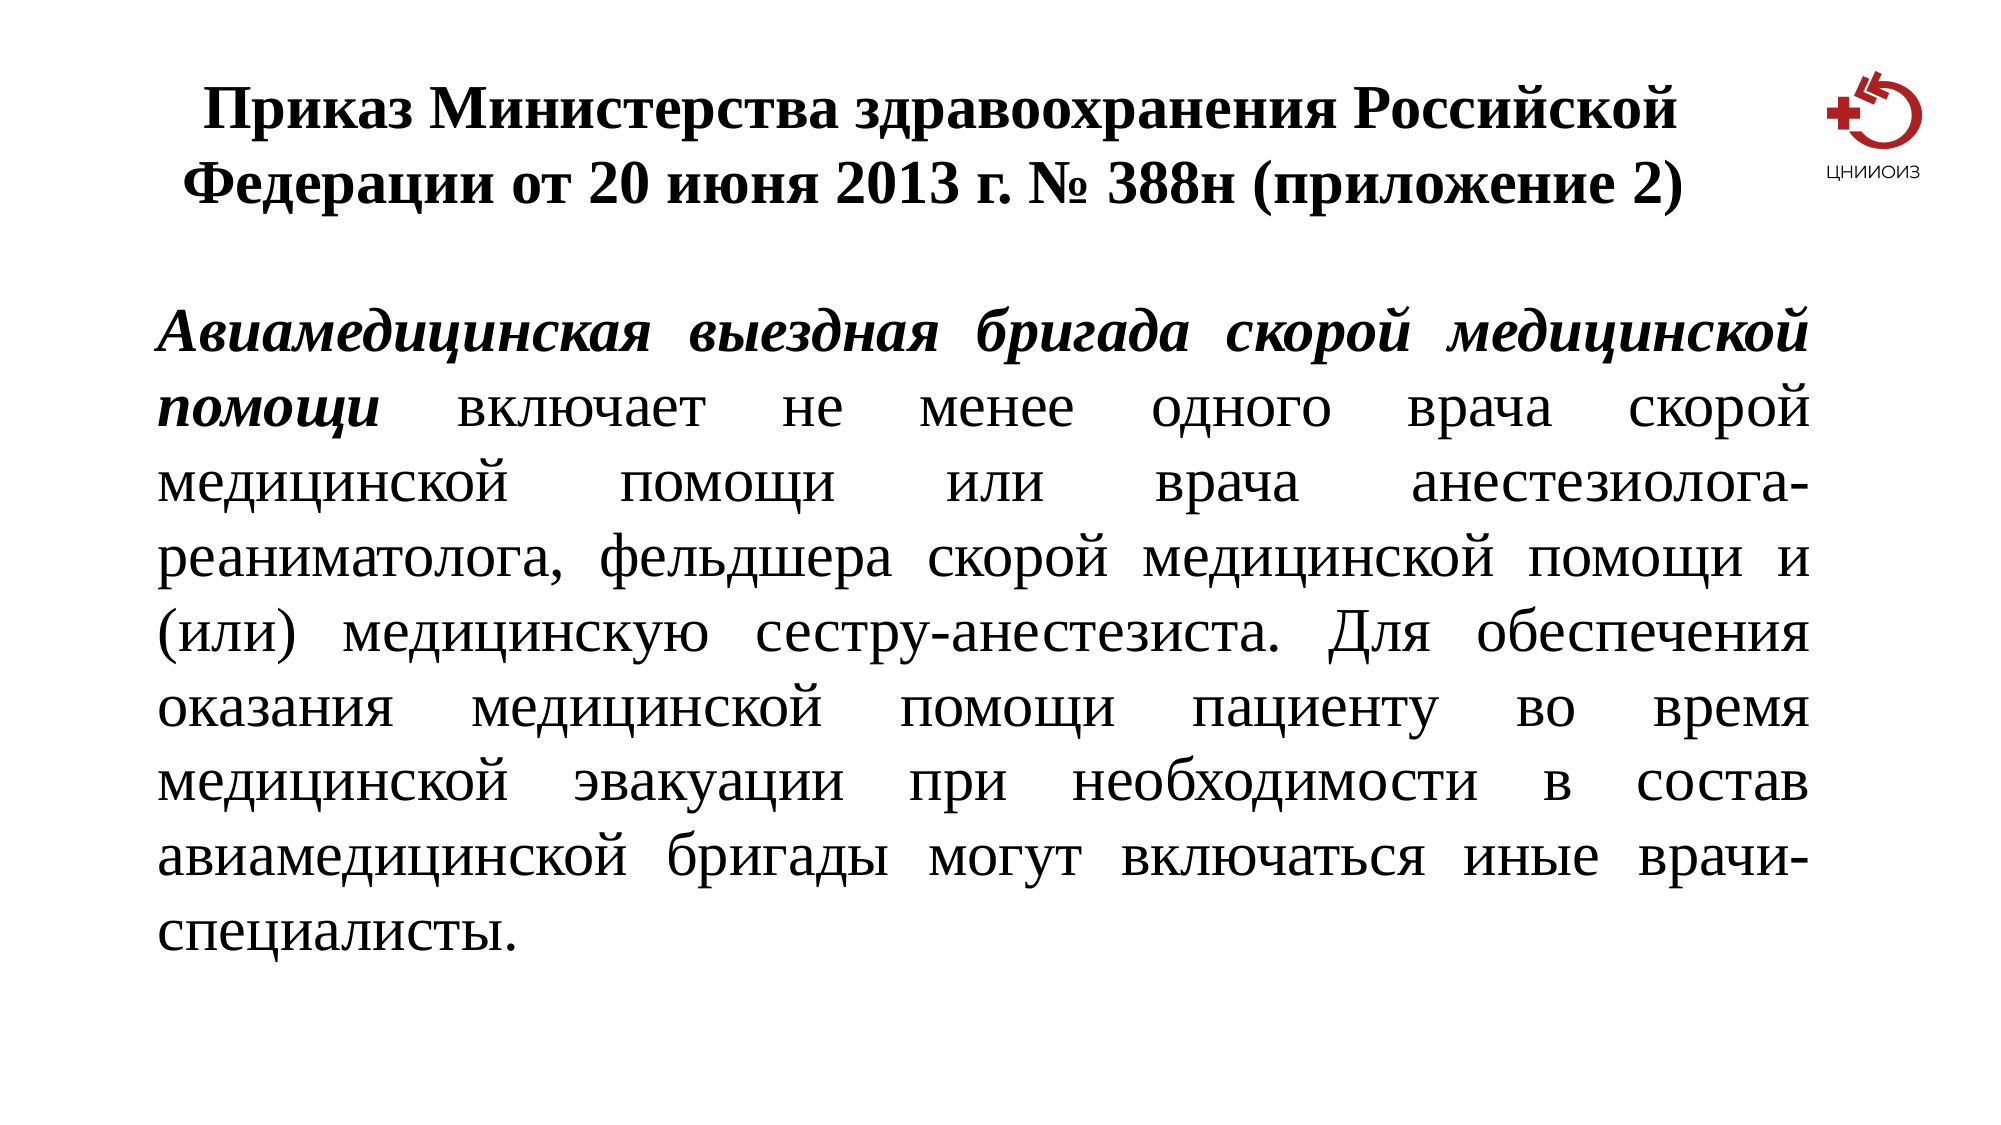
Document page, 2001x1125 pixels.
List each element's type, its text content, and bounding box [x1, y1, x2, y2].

title Приказ Министерства здравоохранения Российской Федерации от 20 июня 2013 г. № 388н (приложение 2) [142, 46, 1742, 235]
picture [1827, 70, 1922, 182]
list Авиамедицинская выездная бригада скорой медицинской помощи включает не менее одного врача скорой медицинской помощи или врача анестезиолога-реаниматолога, фельдшера скорой медицинской помощи и (или) медицинскую сестру-анестезиста. Для обеспечения оказания медицинской помощи пациенту во время медицинской эвакуации при необходимости в состав авиамедицинской бригады могут включаться иные врачи-специалисты. [142, 281, 1828, 1048]
